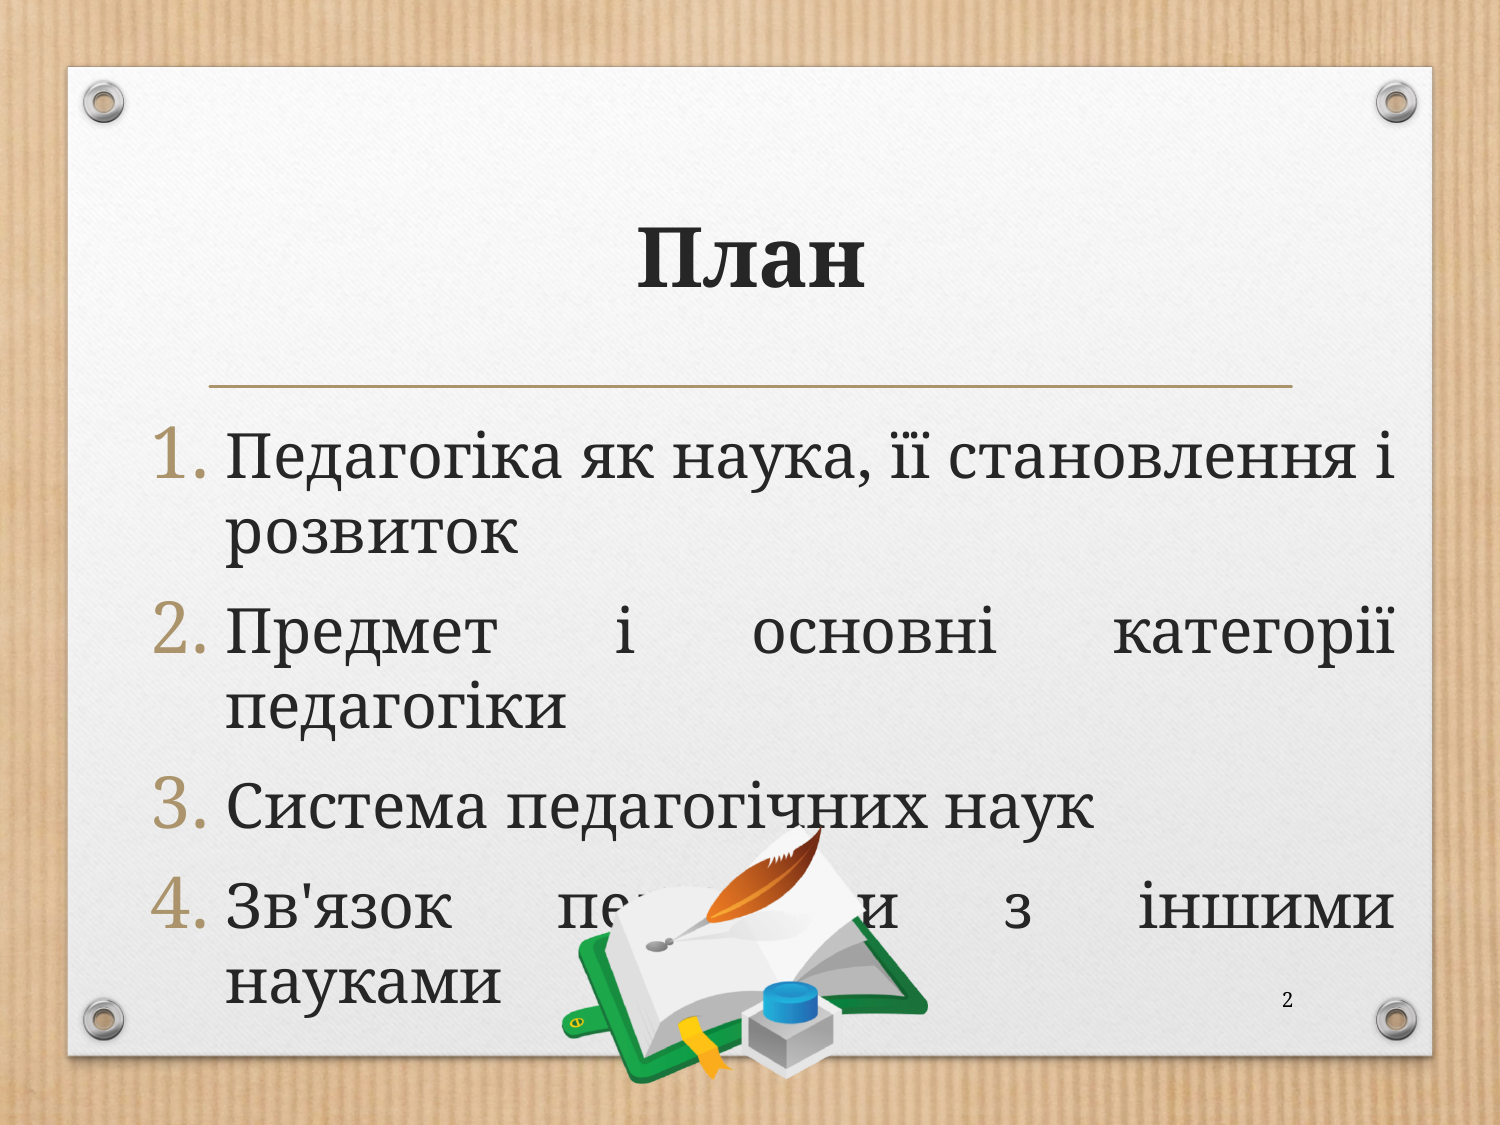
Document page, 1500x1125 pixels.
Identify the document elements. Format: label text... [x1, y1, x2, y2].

picture [0, 0, 1500, 1125]
title План [86, 160, 1437, 349]
list Педагогіка як наука, її становлення і розвиток Предмет і основні категорії педагогіки Система педагогічних наук Зв'язок педагогіки з іншими науками [135, 408, 1412, 894]
slide_number 2 [1243, 977, 1309, 1024]
